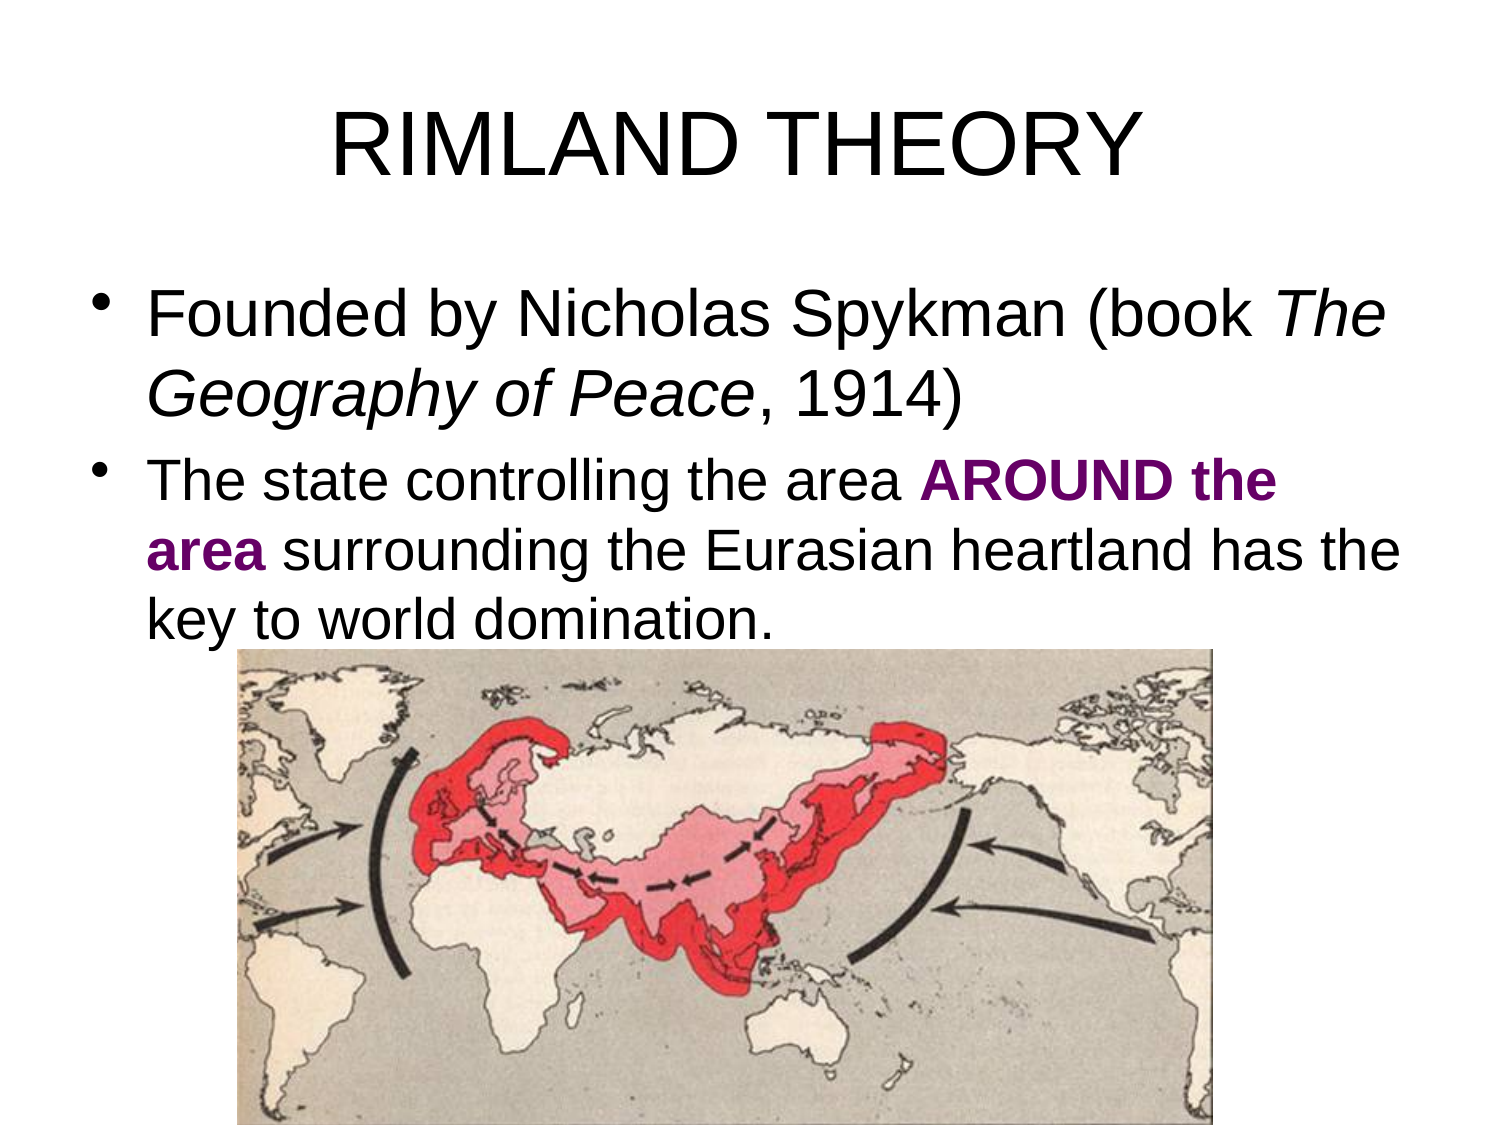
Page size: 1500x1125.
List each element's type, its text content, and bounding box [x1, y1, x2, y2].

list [237, 649, 1213, 1125]
list Founded by Nicholas Spykman (book The Geography of Peace, 1914) The state controlling the area AROUND the area surrounding the Eurasian heartland has the key to world domination. [74, 262, 1426, 1006]
title RIMLAND THEORY [74, 44, 1426, 233]
